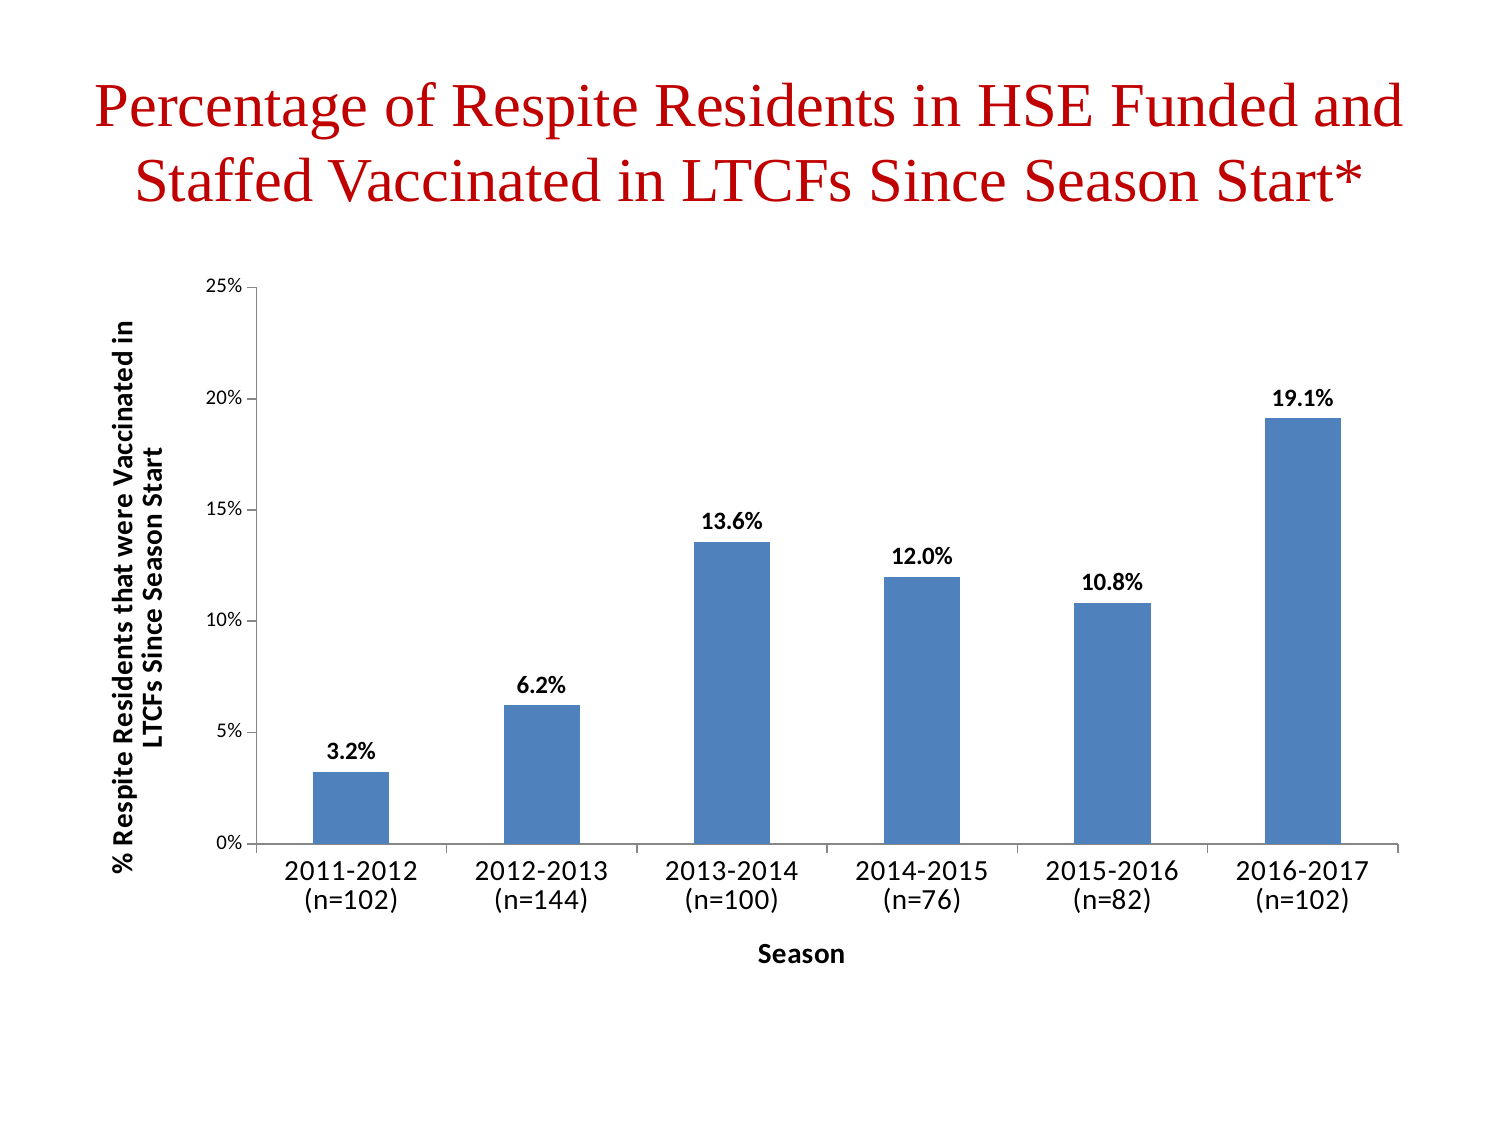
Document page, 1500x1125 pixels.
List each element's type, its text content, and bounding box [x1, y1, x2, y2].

chart [74, 262, 1426, 1006]
title Percentage of Respite Residents in HSE Funded and Staffed Vaccinated in LTCFs Since Season Start* [75, 45, 1425, 233]
